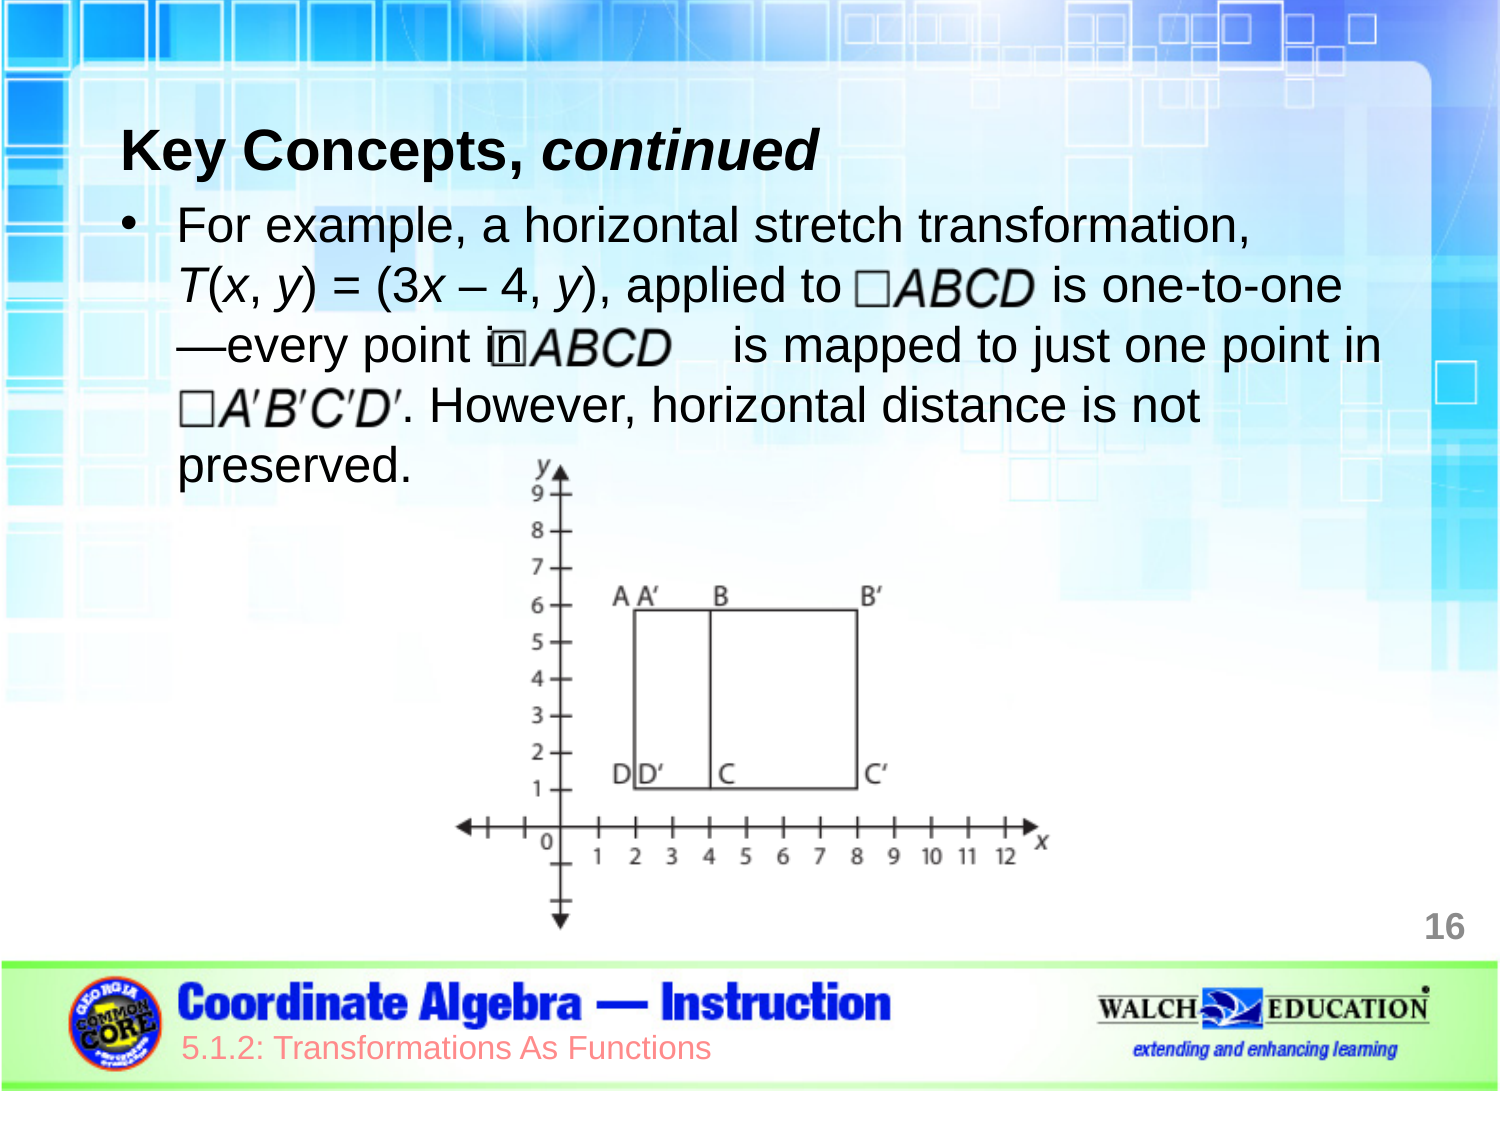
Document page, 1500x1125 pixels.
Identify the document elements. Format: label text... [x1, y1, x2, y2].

slide_number 16 [1361, 901, 1481, 949]
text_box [851, 263, 1038, 312]
footer 5.1.2: Transformations As Functions [166, 1024, 1080, 1069]
subtitle Key Concepts, continued For example, a horizontal stretch transformation, T(x, y) = (3x – 4, y), applied to is one-to-one—every point in is mapped to just one point in . However, horizontal distance is not preserved. [105, 105, 1409, 925]
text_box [177, 383, 406, 432]
picture [1, 0, 1500, 1091]
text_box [488, 323, 675, 372]
